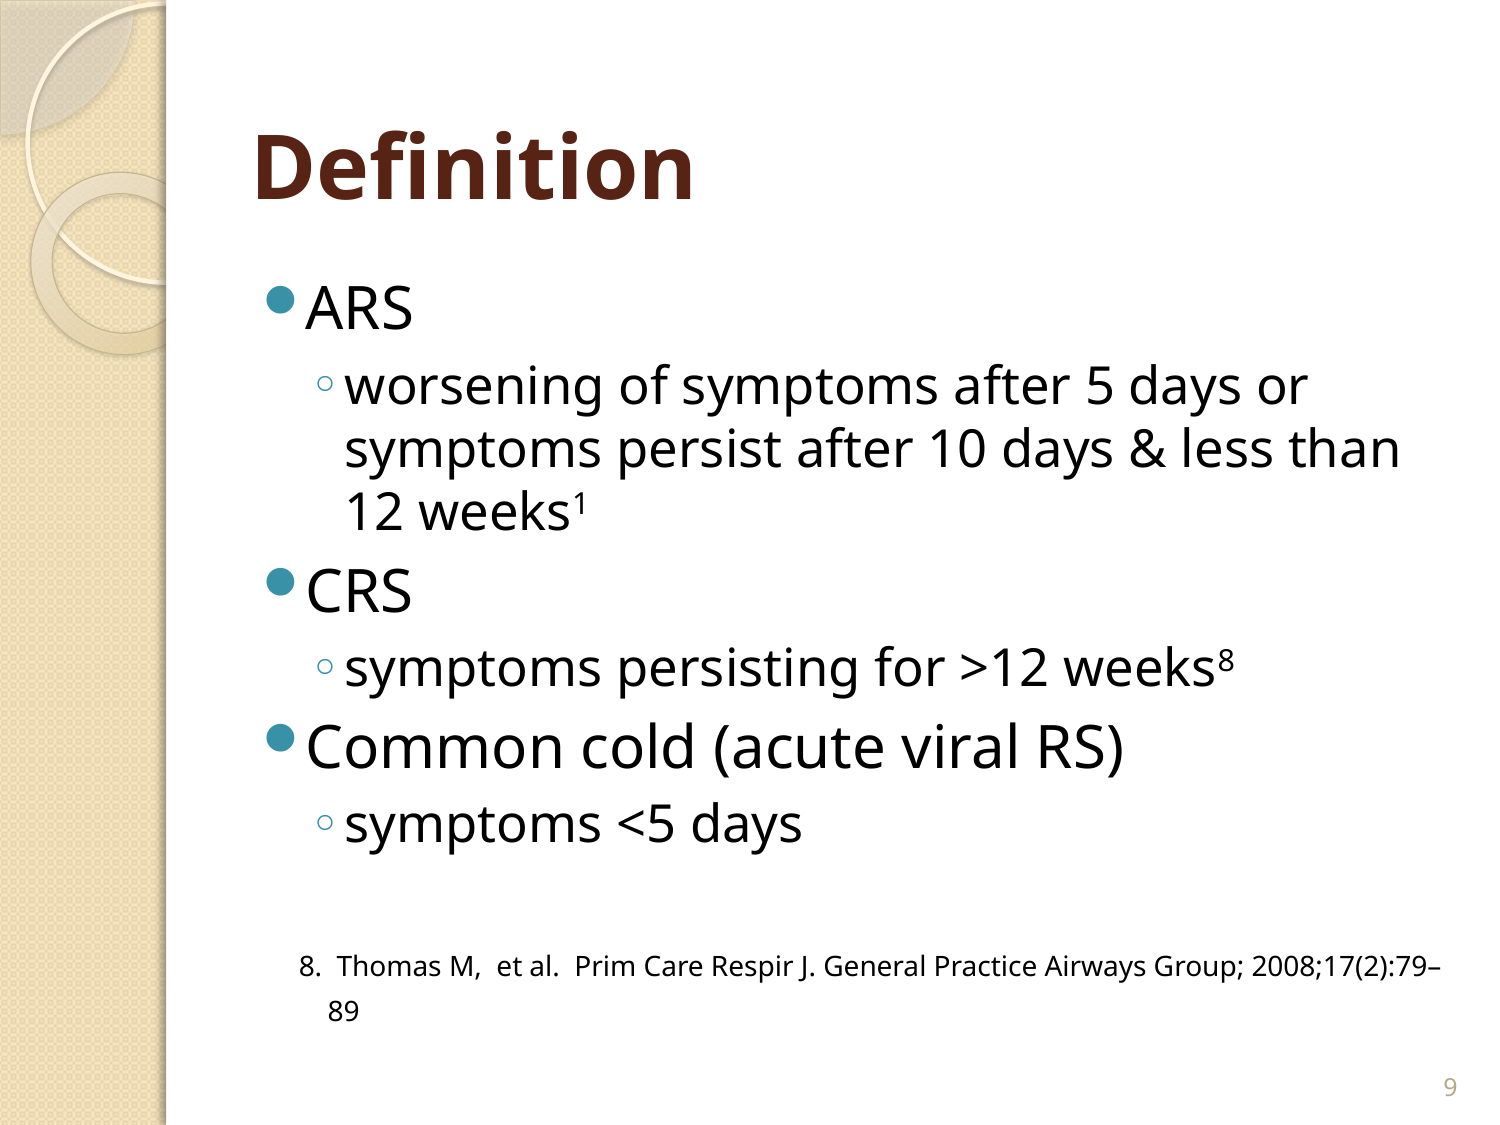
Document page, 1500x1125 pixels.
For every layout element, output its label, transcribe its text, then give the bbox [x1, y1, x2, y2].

list ARS worsening of symptoms after 5 days or symptoms persist after 10 days & less than 12 weeks1 CRS symptoms persisting for >12 weeks8 Common cold (acute viral RS) symptoms <5 days 8. Thomas M, et al. Prim Care Respir J. General Practice Airways Group; 2008;17(2):79– 89 [235, 262, 1466, 1050]
slide_number 9 [1413, 1034, 1488, 1113]
title Definition [235, 70, 1466, 258]
